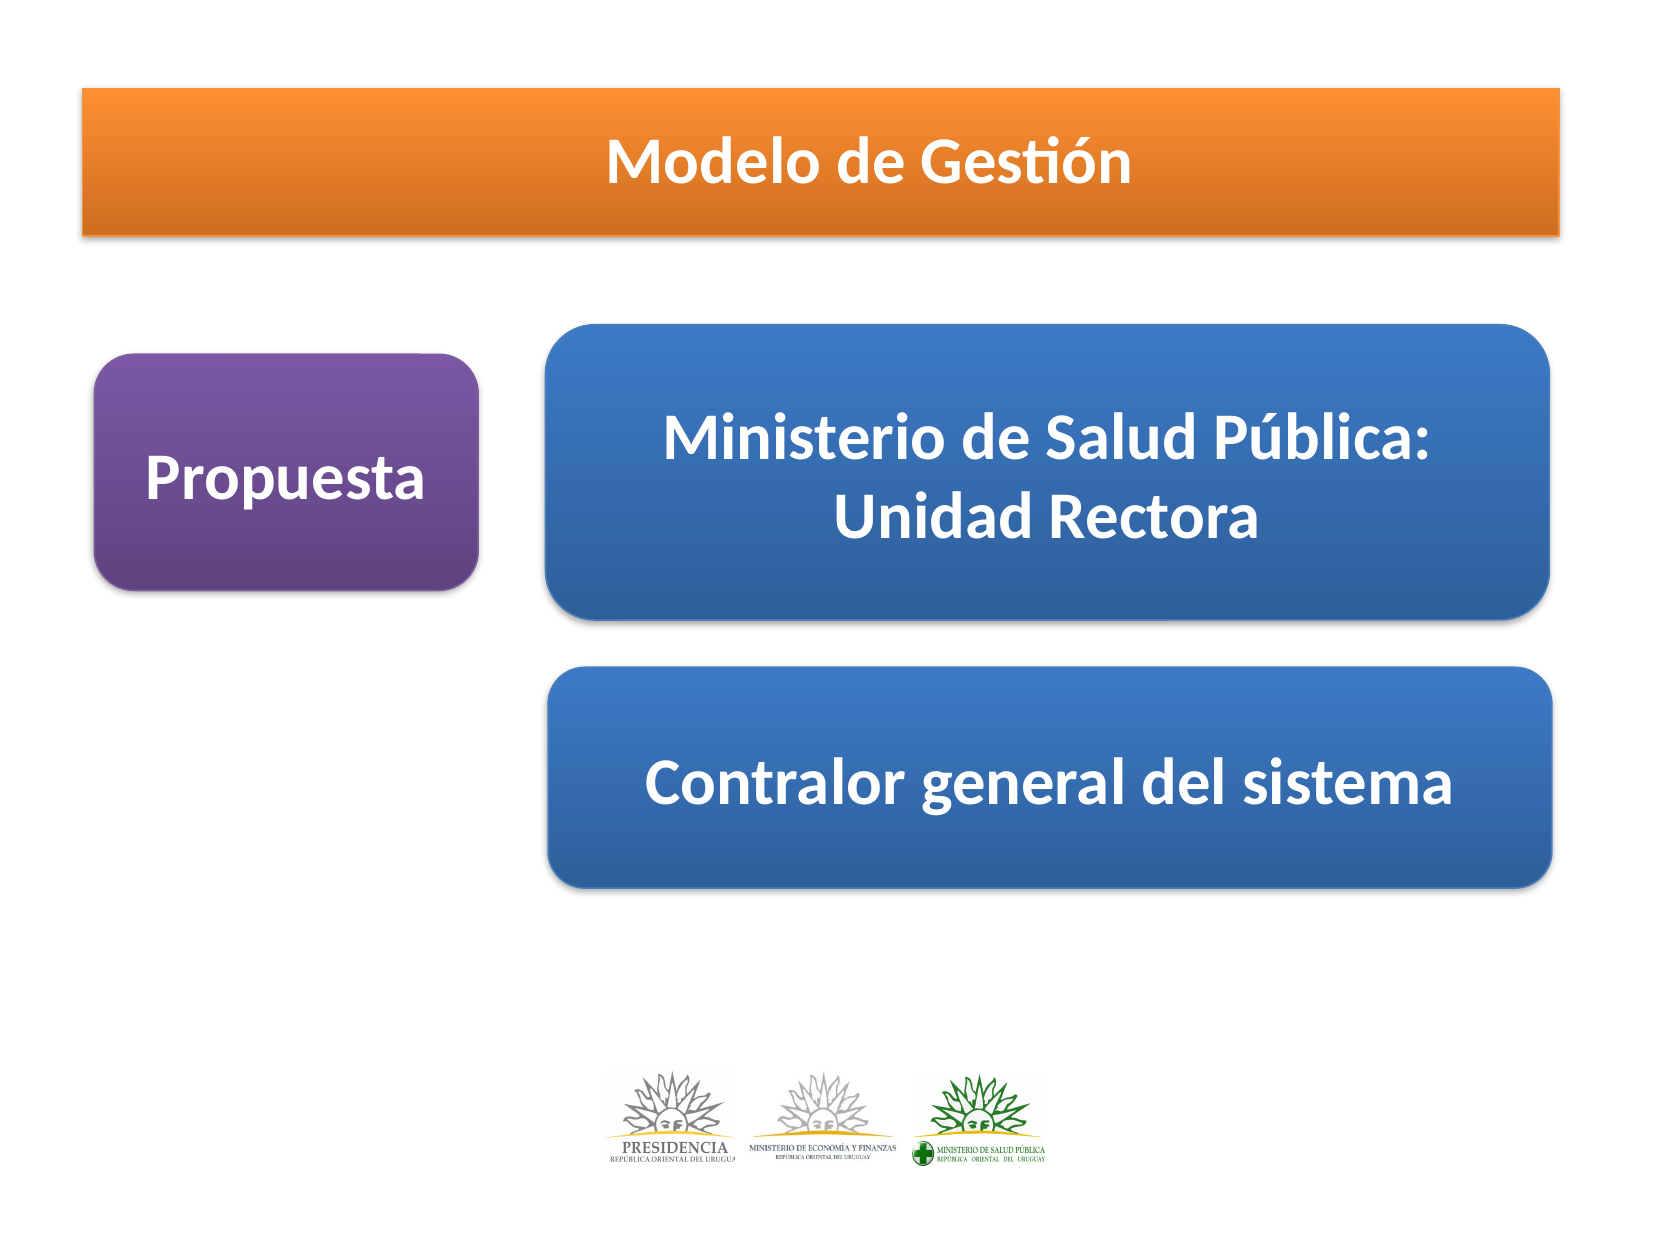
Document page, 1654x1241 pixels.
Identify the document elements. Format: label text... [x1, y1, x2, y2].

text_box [602, 1045, 1045, 1190]
text_box Ministerio de Salud Pública: Unidad Rectora [544, 323, 1551, 621]
title Modelo de Gestión [82, 88, 1560, 237]
text_box Propuesta [93, 353, 479, 592]
text_box Contralor general del sistema [547, 666, 1553, 889]
